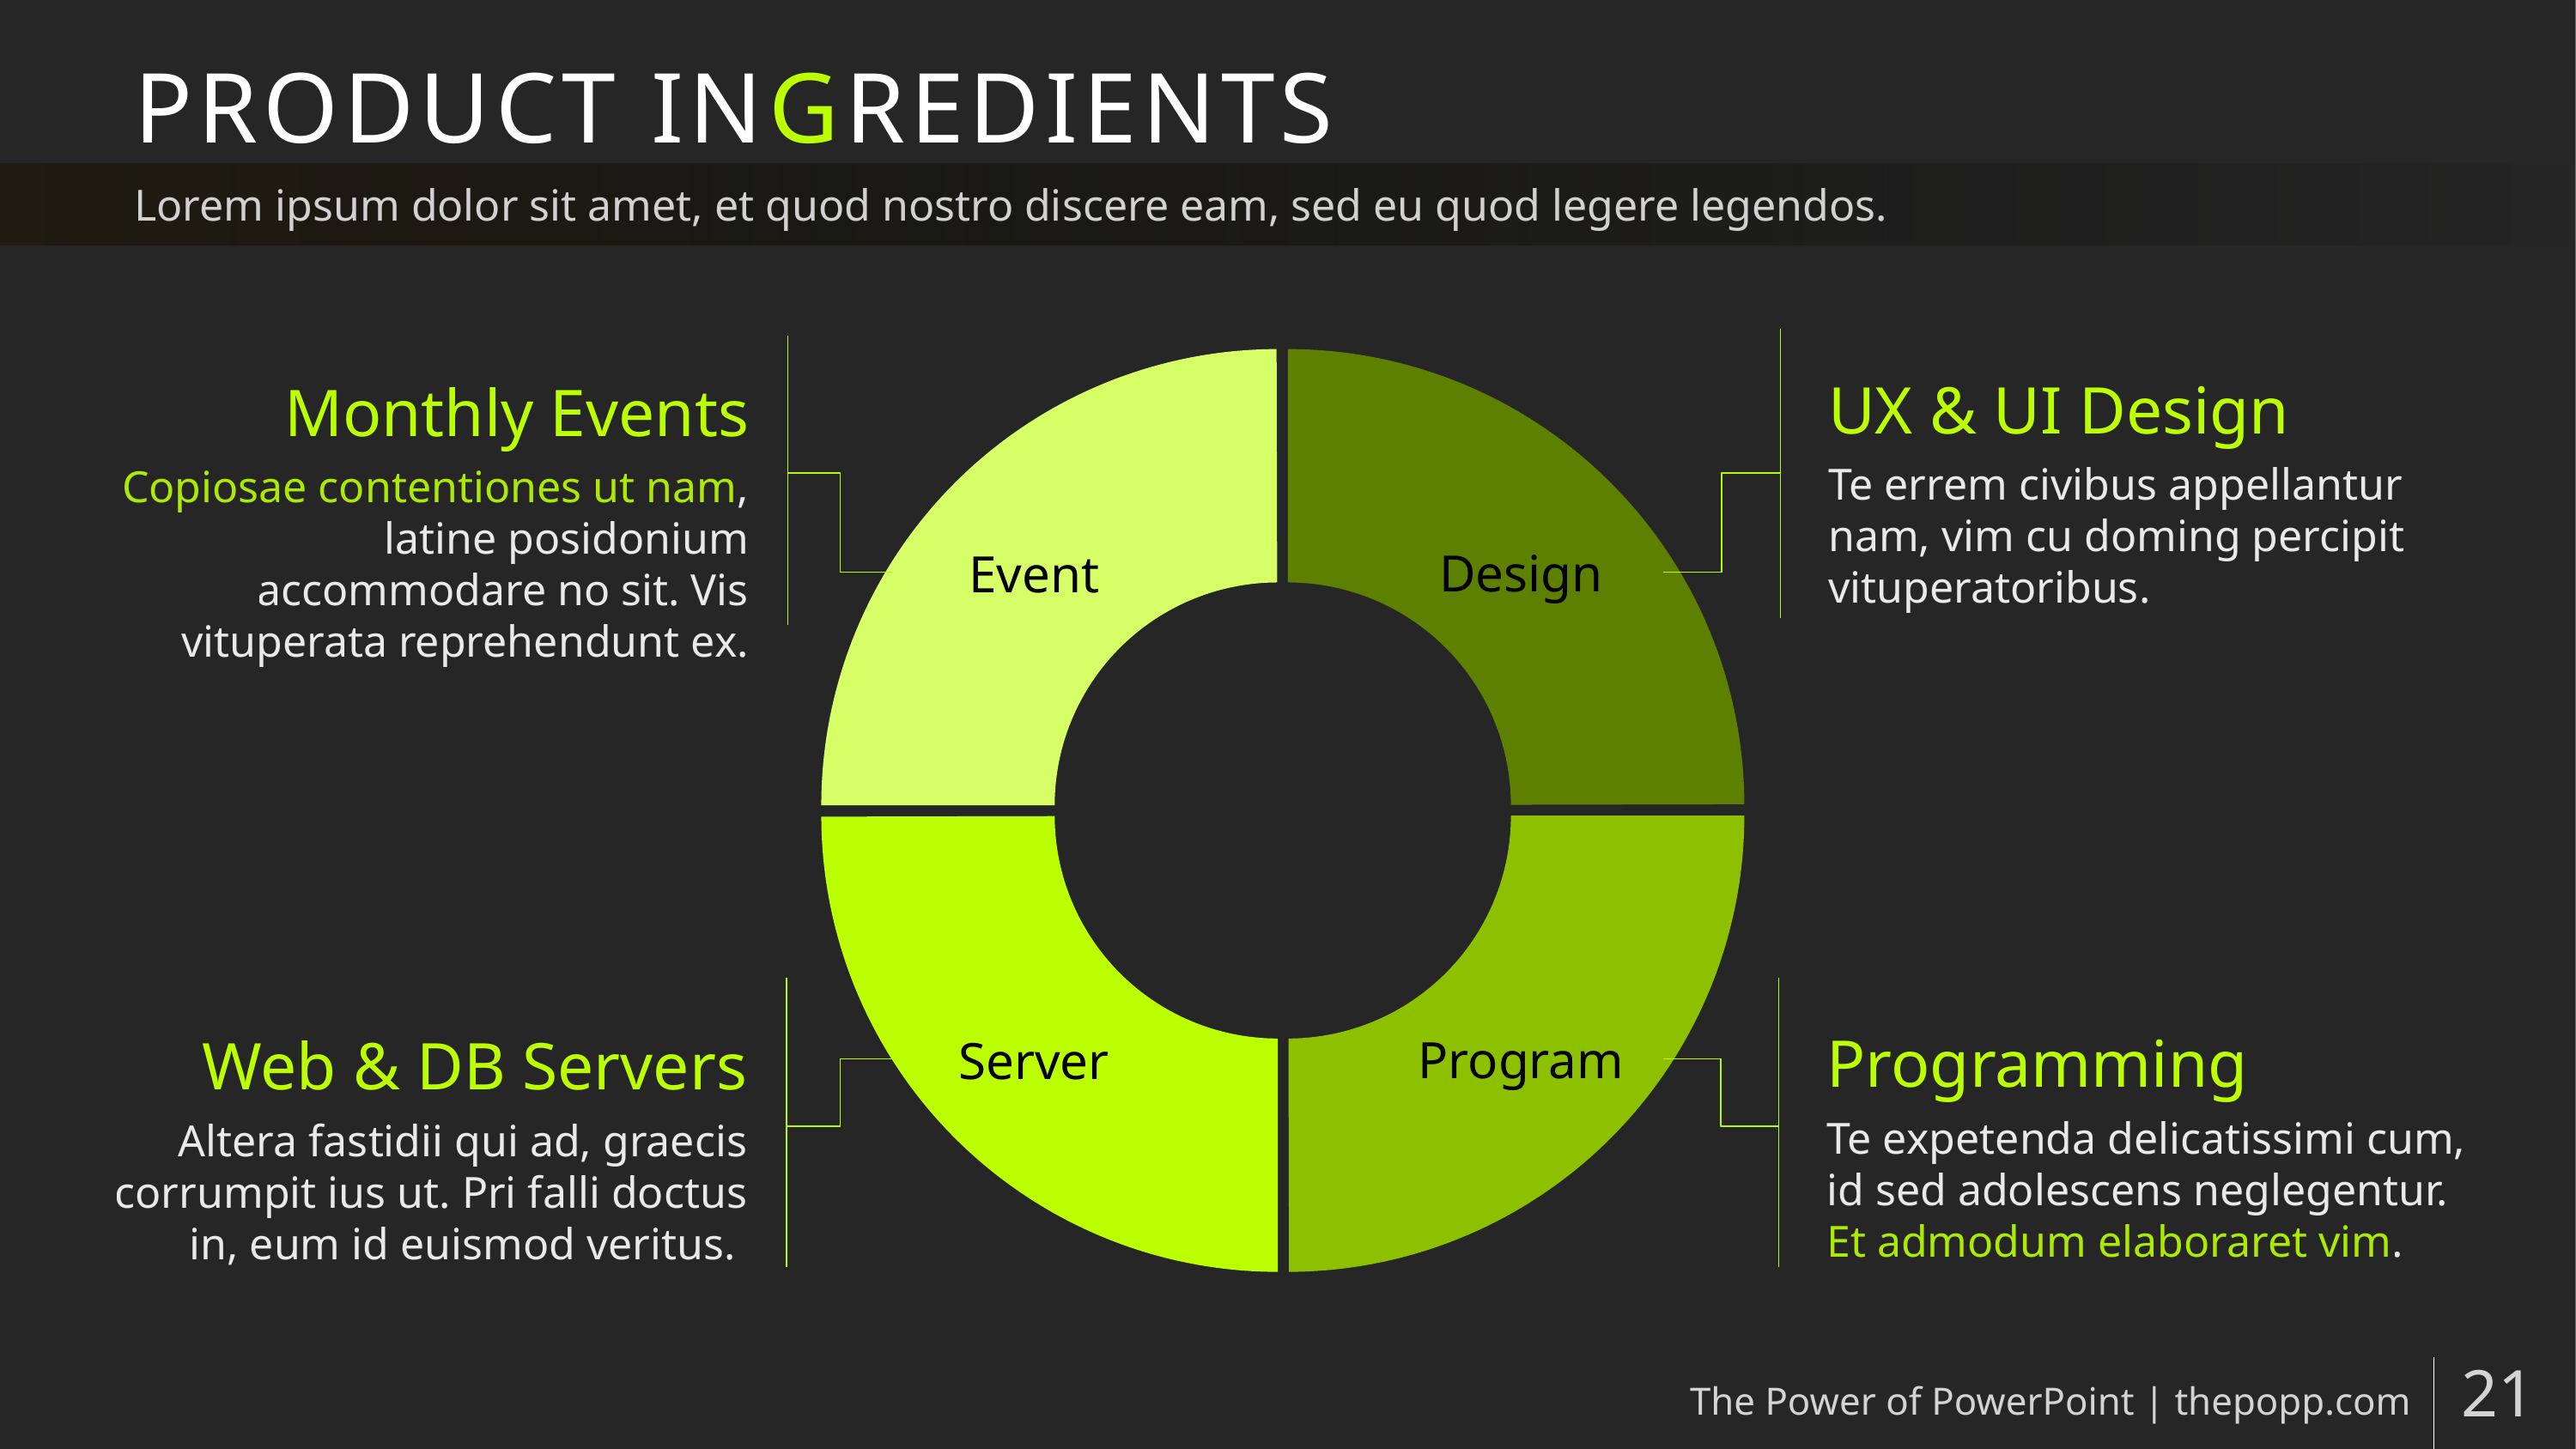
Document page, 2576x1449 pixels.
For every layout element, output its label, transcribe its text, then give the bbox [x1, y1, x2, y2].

list Web & DB Servers [60, 992, 771, 1101]
list Programming [1803, 990, 2514, 1099]
list Server [892, 1008, 1176, 1110]
footer The Power of PowerPoint | thepopp.com [922, 1356, 2434, 1434]
list Te errem civibus appellantur nam, vim cu doming percipit vituperatoribus. [1805, 446, 2516, 619]
list Event [892, 521, 1176, 623]
list Design [1379, 521, 1663, 623]
list Copiosae contentiones ut nam, latine posidonium accommodare no sit. Vis vituperata reprehendunt ex. [62, 448, 773, 621]
list Te expetenda delicatissimi cum, id sed adolescens neglegentur. Et admodum elaboraret vim. [1803, 1099, 2514, 1272]
slide_number 21 [2438, 1357, 2576, 1434]
list Monthly Events [62, 338, 773, 448]
list Lorem ipsum dolor sit amet, et quod nostro discere eam, sed eu quod legere legendos. [111, 167, 2404, 248]
list Altera fastidii qui ad, graecis corrumpit ius ut. Pri falli doctus in, eum id euismod veritus. [60, 1101, 771, 1275]
title PRODUCT INGREDIENTS [111, 0, 2430, 174]
list Program [1379, 1008, 1663, 1110]
list UX & UI Design [1805, 336, 2516, 446]
